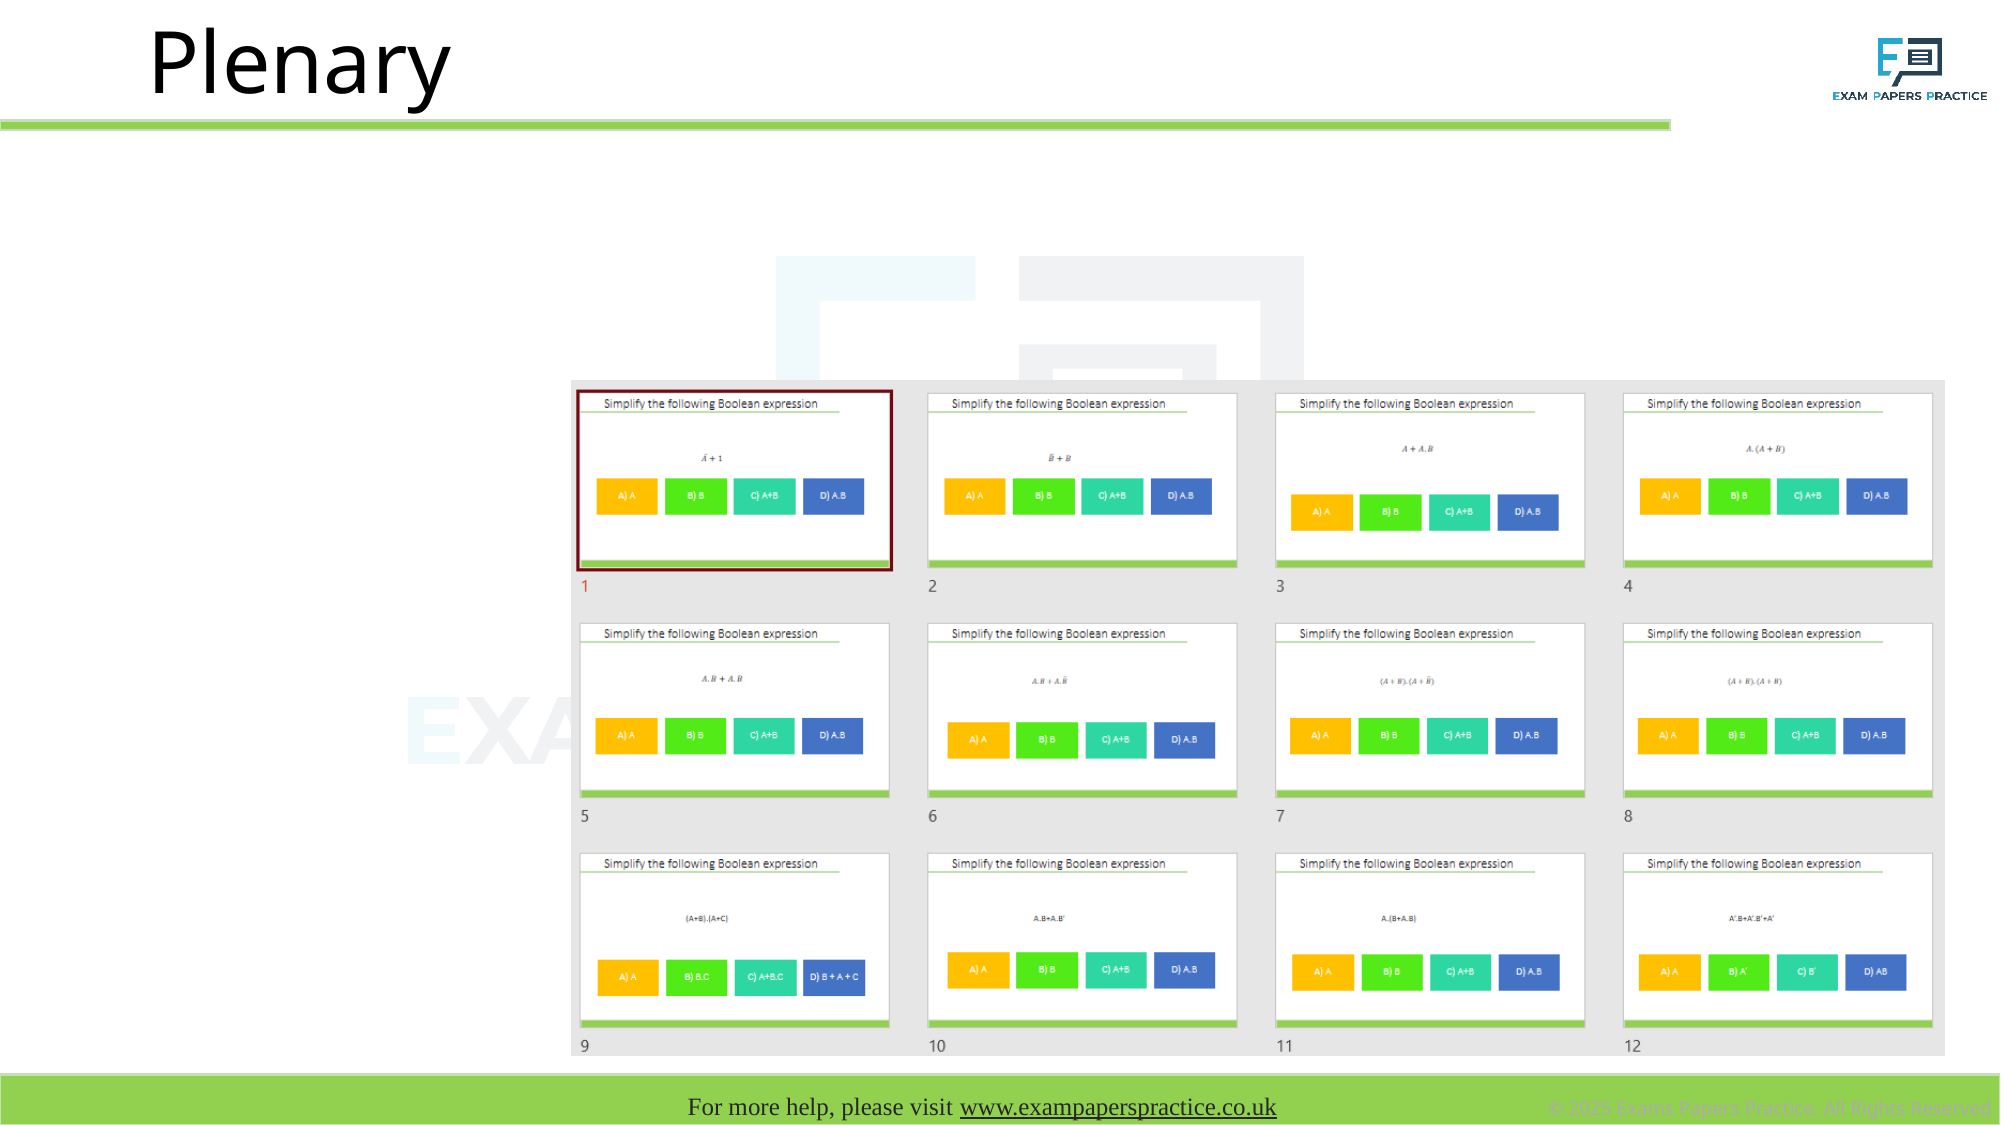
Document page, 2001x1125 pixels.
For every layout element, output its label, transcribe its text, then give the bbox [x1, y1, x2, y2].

title Plenary [132, 11, 1858, 121]
picture [571, 380, 1945, 1056]
